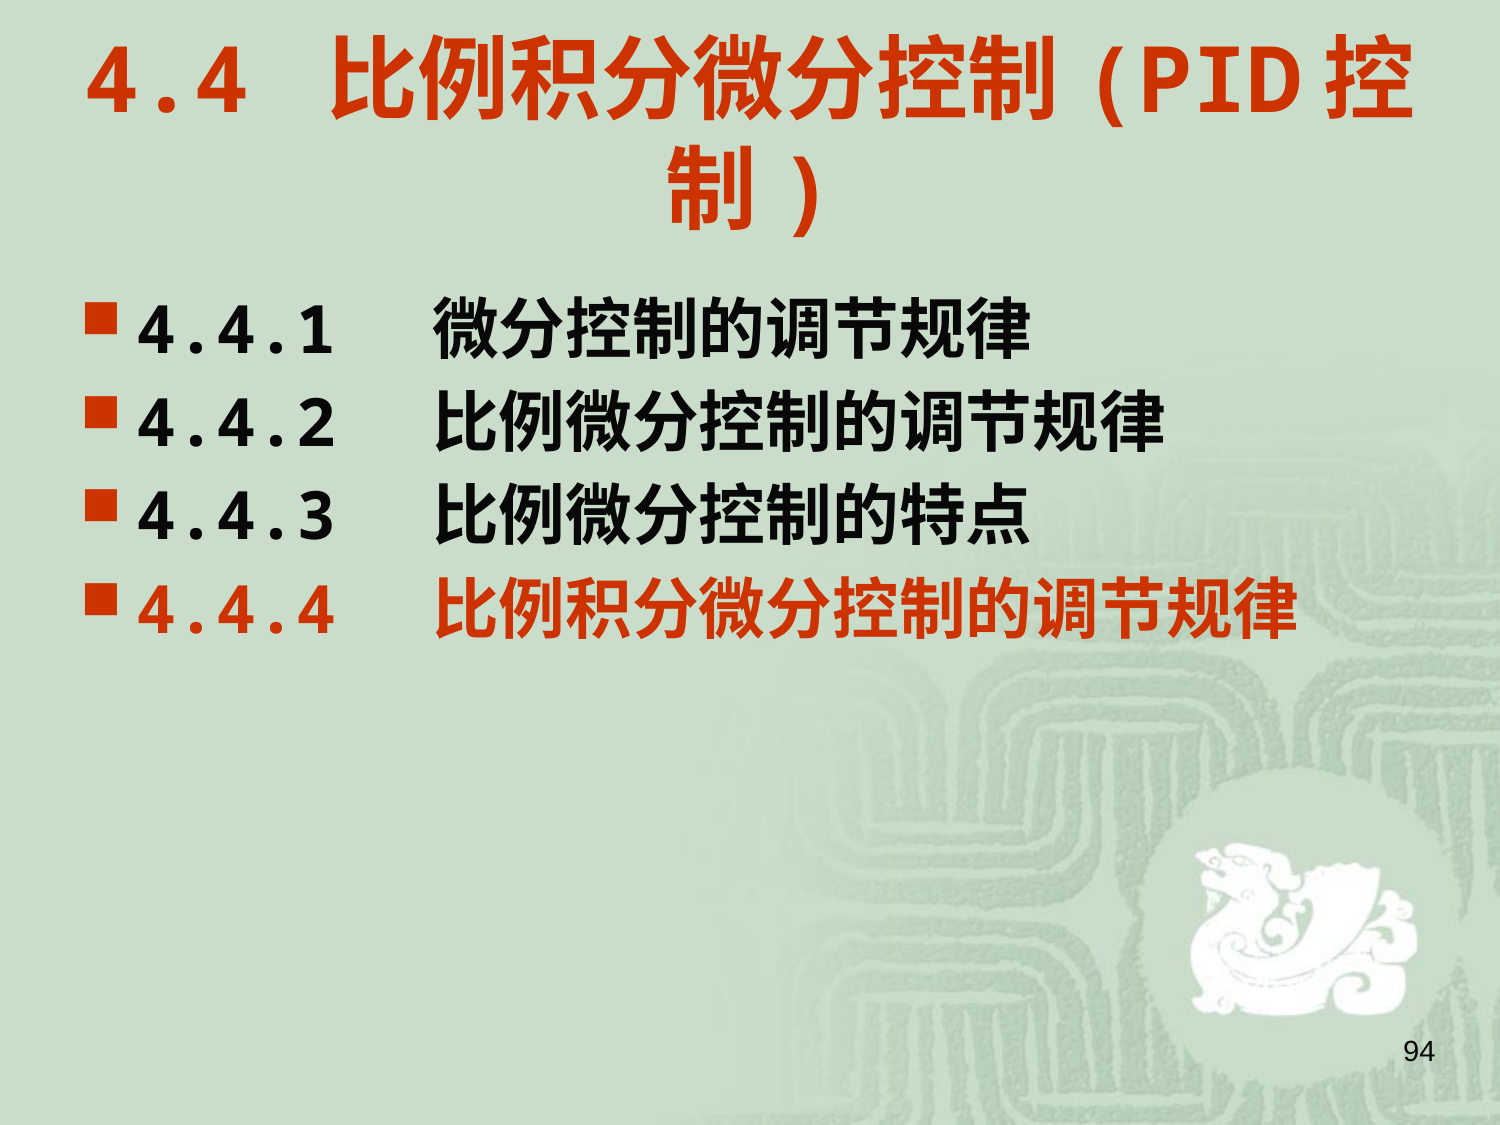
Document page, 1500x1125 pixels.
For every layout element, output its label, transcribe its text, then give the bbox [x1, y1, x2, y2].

picture [0, 0, 1500, 1125]
title 4.4 比例积分微分控制(PID控制) [49, 37, 1451, 225]
list 4.4.1 微分控制的调节规律 4.4.2 比例微分控制的调节规律 4.4.3 比例微分控制的特点 4.4.4 比例积分微分控制的调节规律 [64, 279, 1447, 989]
slide_number 94 [1074, 1024, 1451, 1103]
